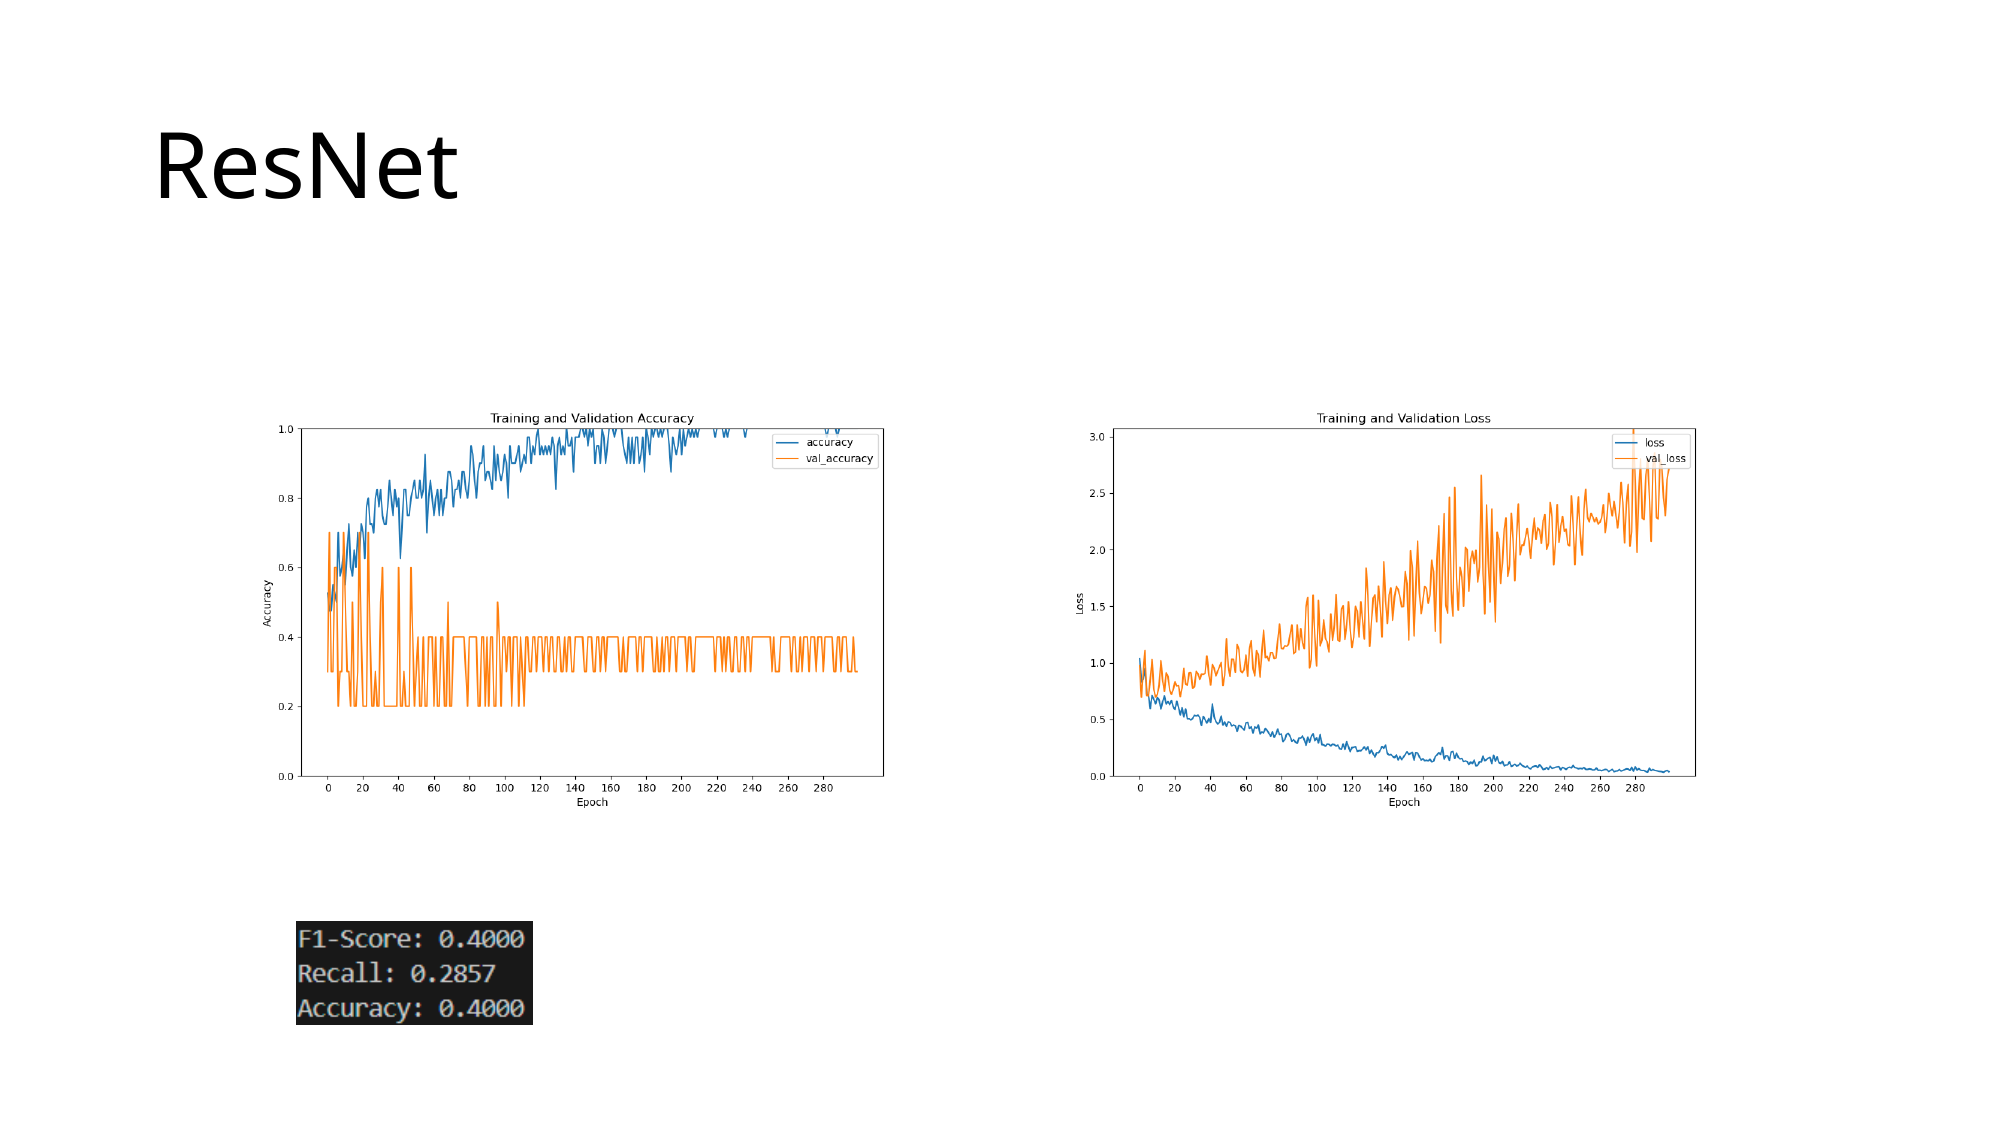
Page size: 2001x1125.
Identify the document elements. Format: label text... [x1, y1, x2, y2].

picture [1019, 374, 1770, 825]
picture [207, 374, 958, 825]
picture [296, 921, 533, 1025]
title ResNet [137, 59, 1863, 278]
